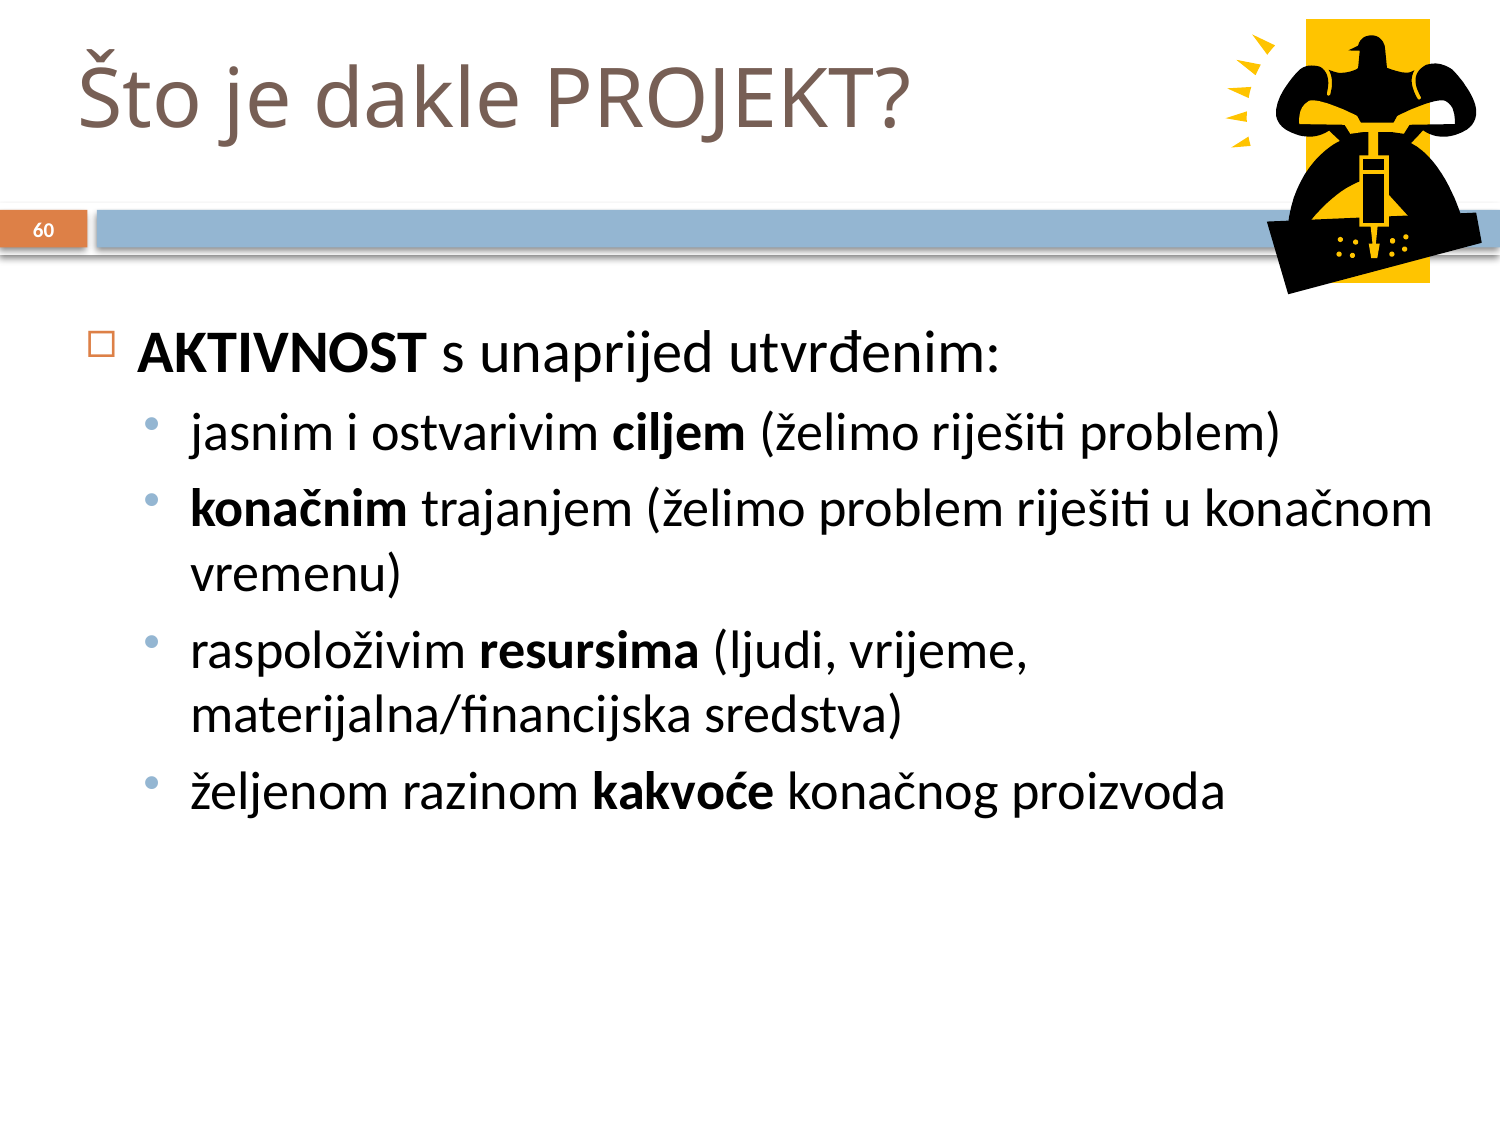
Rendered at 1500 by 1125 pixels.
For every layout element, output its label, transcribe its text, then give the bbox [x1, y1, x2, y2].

title Što je dakle PROJEKT? [62, 37, 1219, 152]
picture [1225, 18, 1483, 295]
slide_number 60 [0, 208, 88, 249]
list AKTIVNOST s unaprijed utvrđenim: jasnim i ostvarivim ciljem (želimo riješiti problem) konačnim trajanjem (želimo problem riješiti u konačnom vremenu) raspoloživim resursima (ljudi, vrijeme, materijalna/financijska sredstva) željenom razinom kakvoće konačnog proizvoda [70, 304, 1471, 855]
